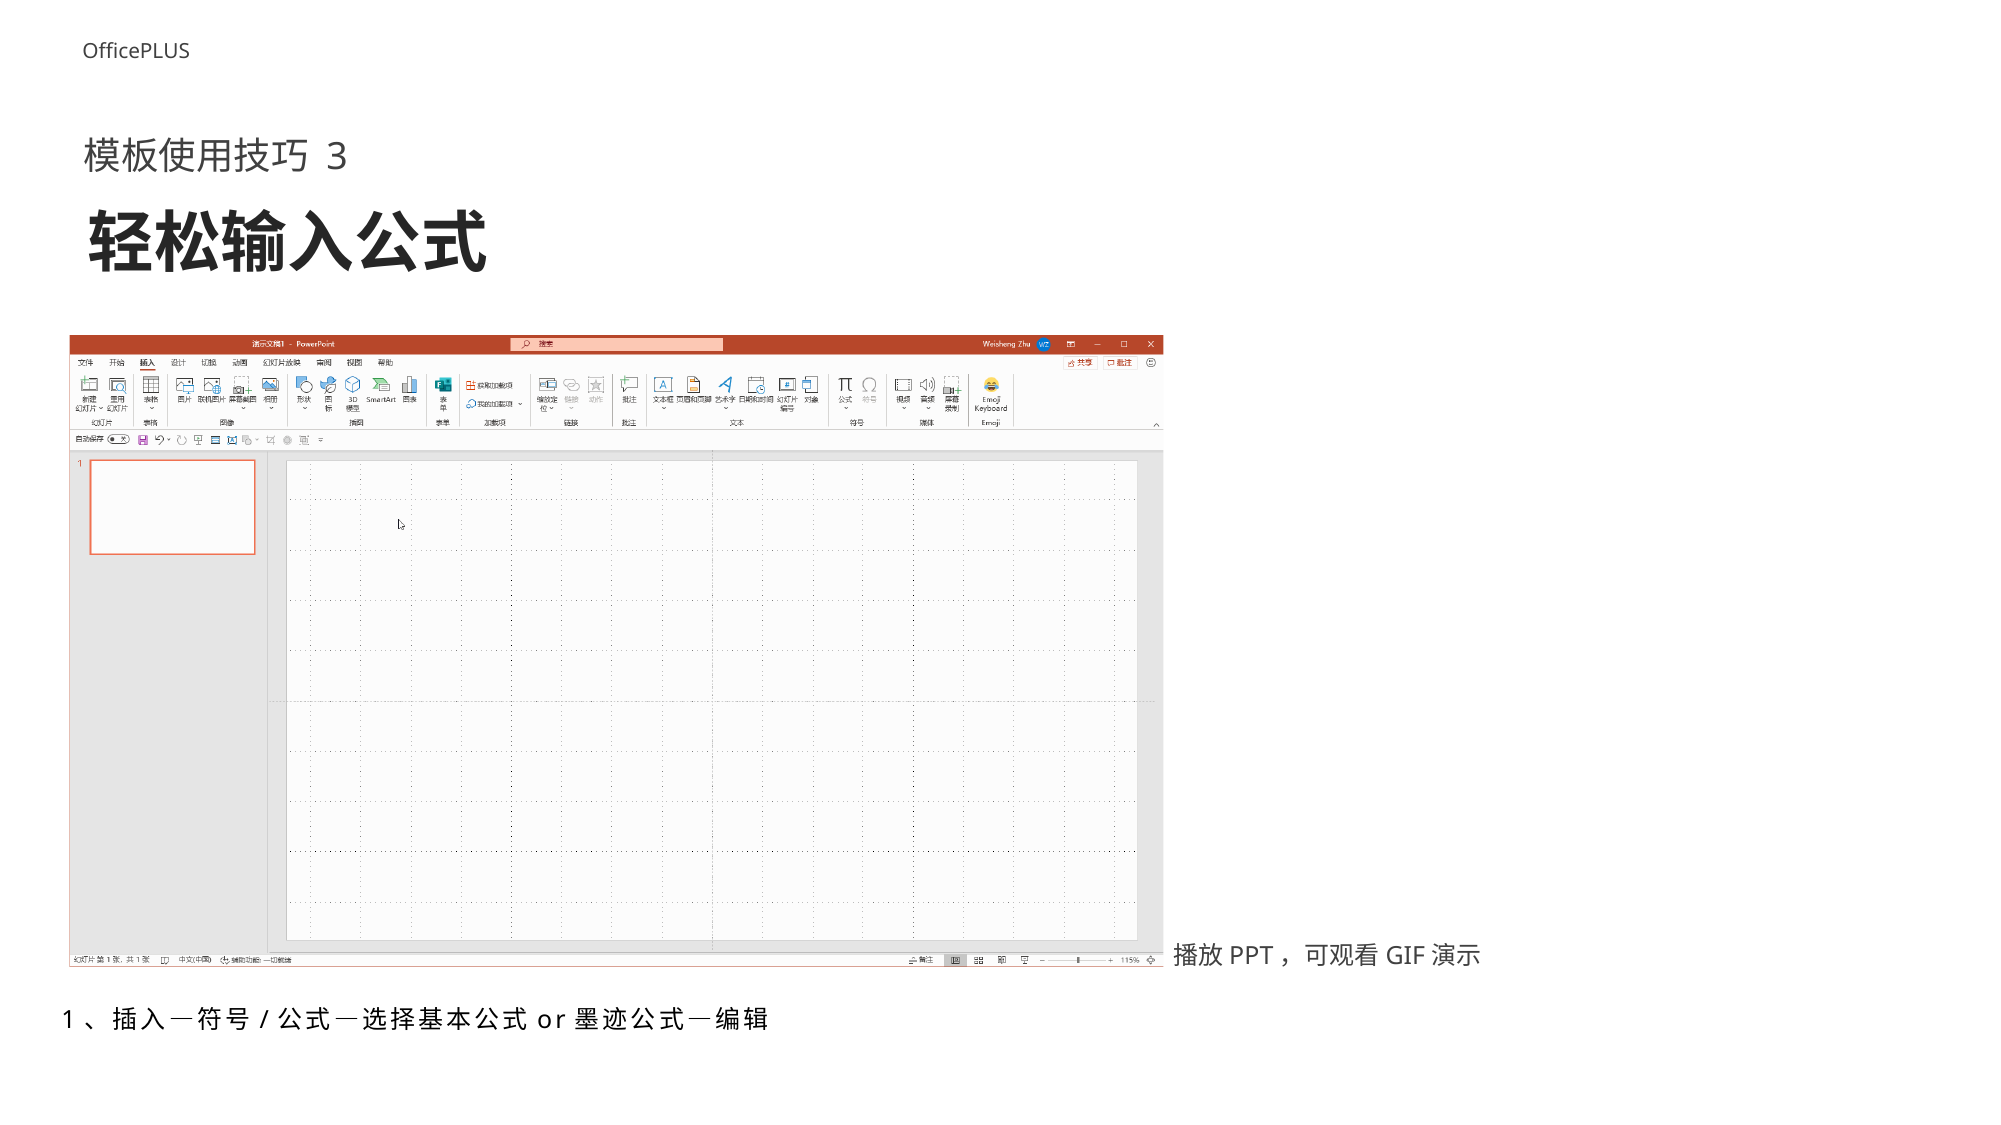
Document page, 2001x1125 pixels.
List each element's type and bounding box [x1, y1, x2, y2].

picture [69, 335, 1164, 967]
